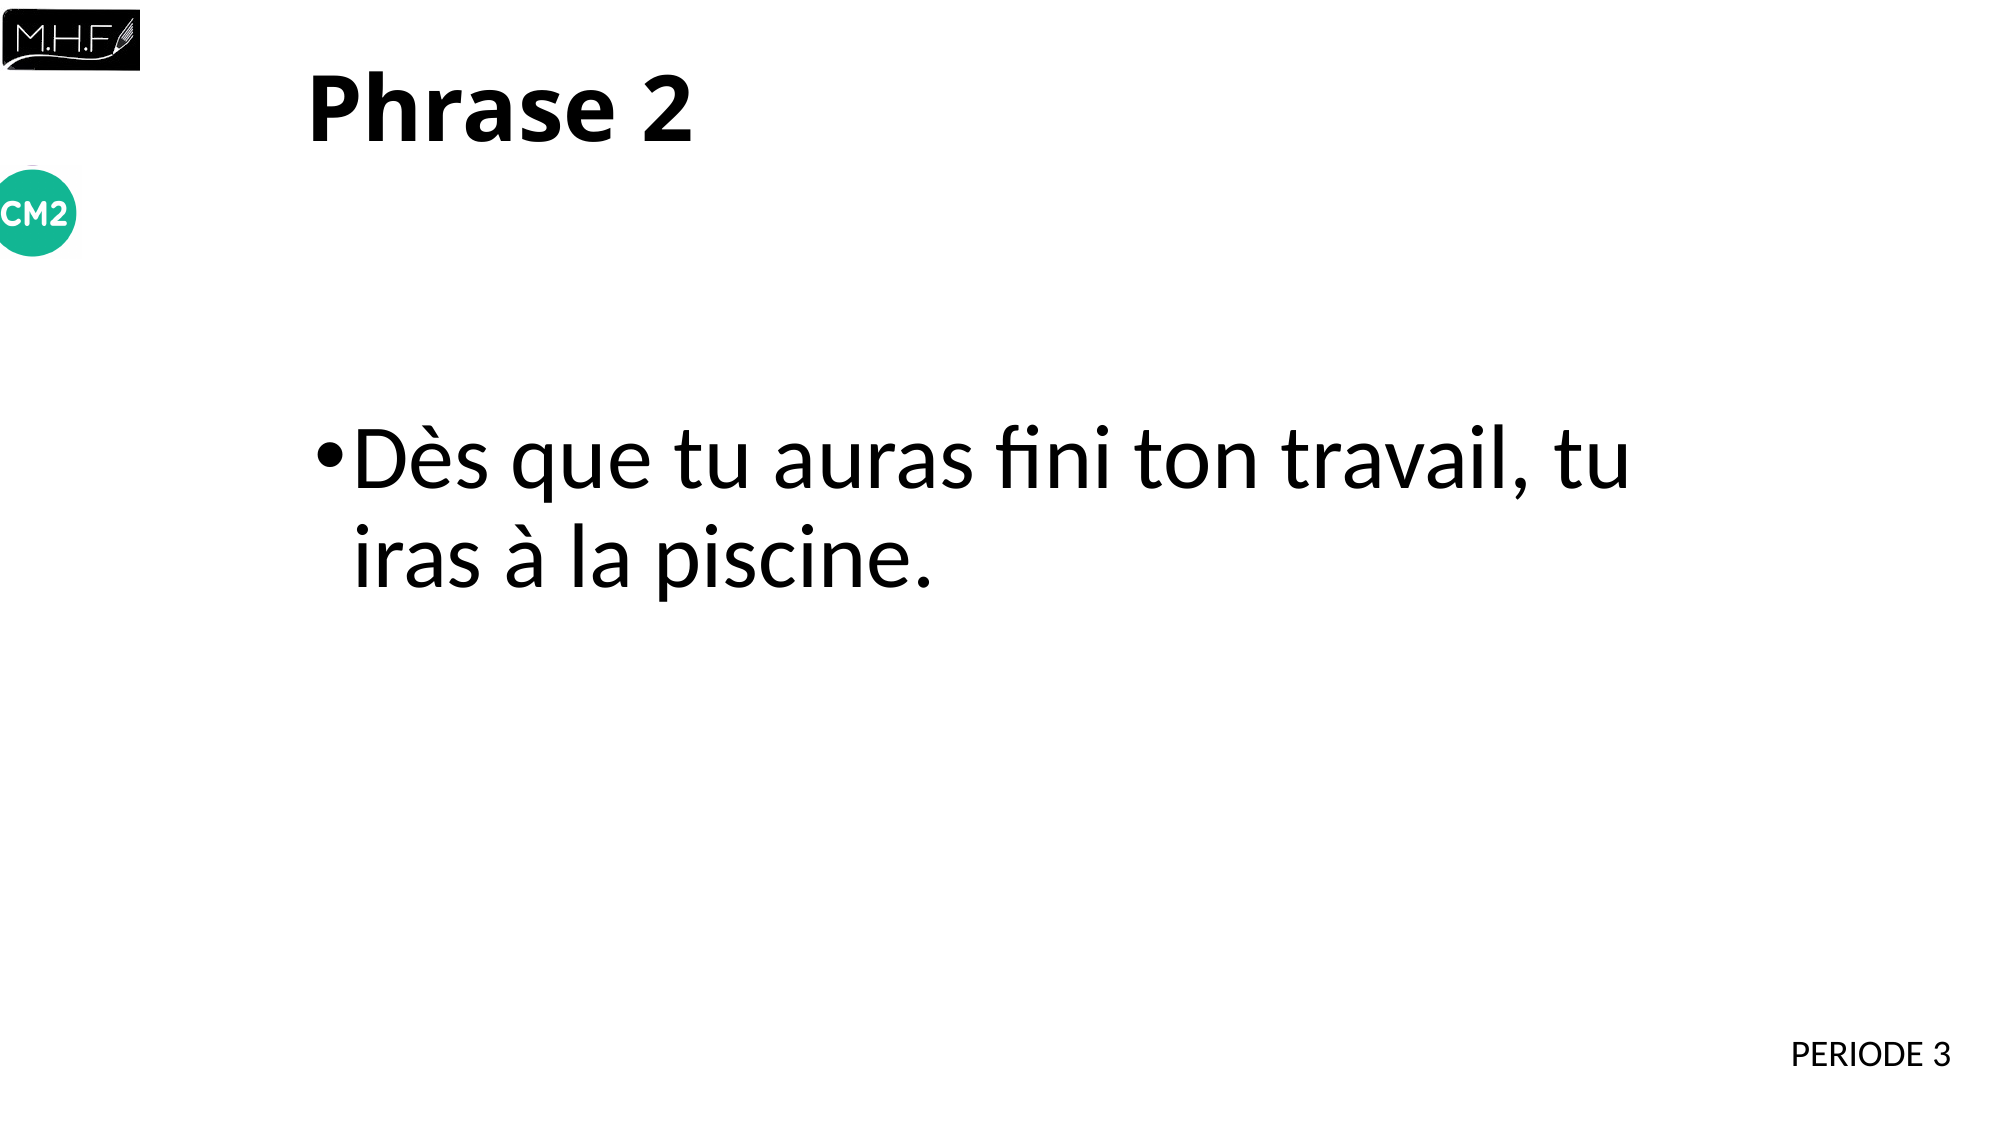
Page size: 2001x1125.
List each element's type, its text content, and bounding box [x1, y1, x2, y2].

list Dès que tu auras fini ton travail, tu iras à la piscine. [299, 401, 1710, 857]
picture [0, 165, 82, 259]
picture [0, 7, 140, 74]
text_box PERIODE 3 [1362, 1021, 1967, 1082]
title Phrase 2 [290, 3, 1837, 221]
